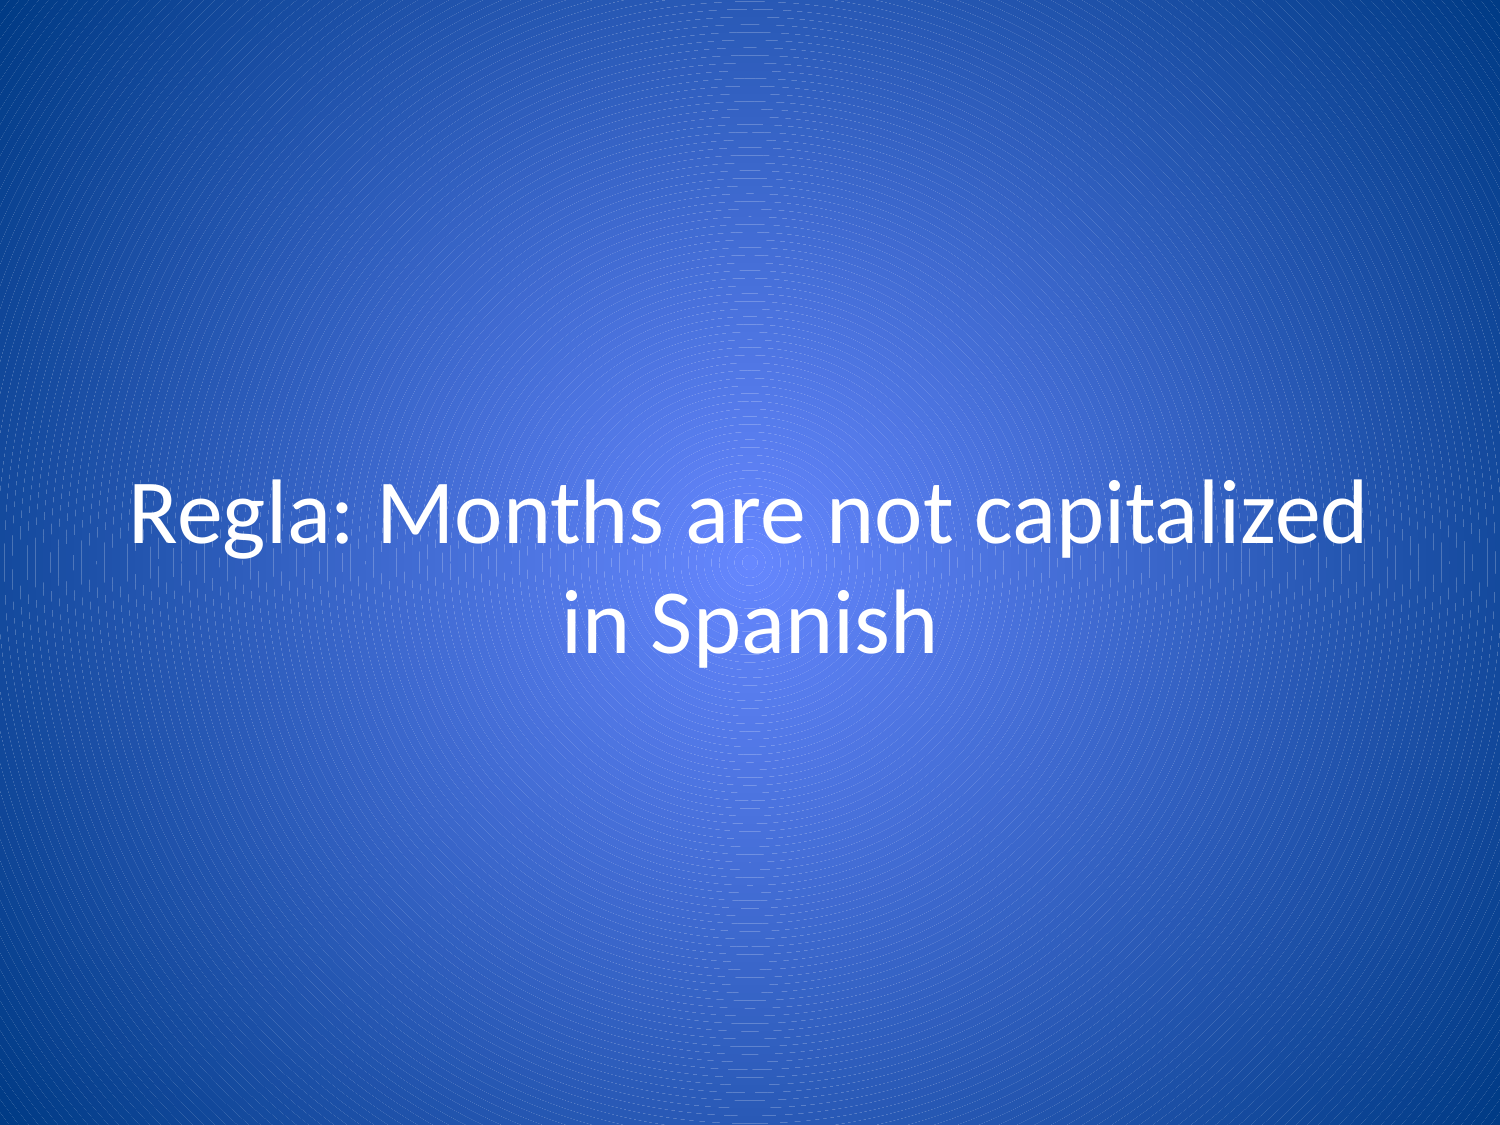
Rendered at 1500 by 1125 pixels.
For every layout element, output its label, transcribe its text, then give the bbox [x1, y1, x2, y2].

title Regla: Months are not capitalized in Spanish [75, 45, 1425, 1078]
